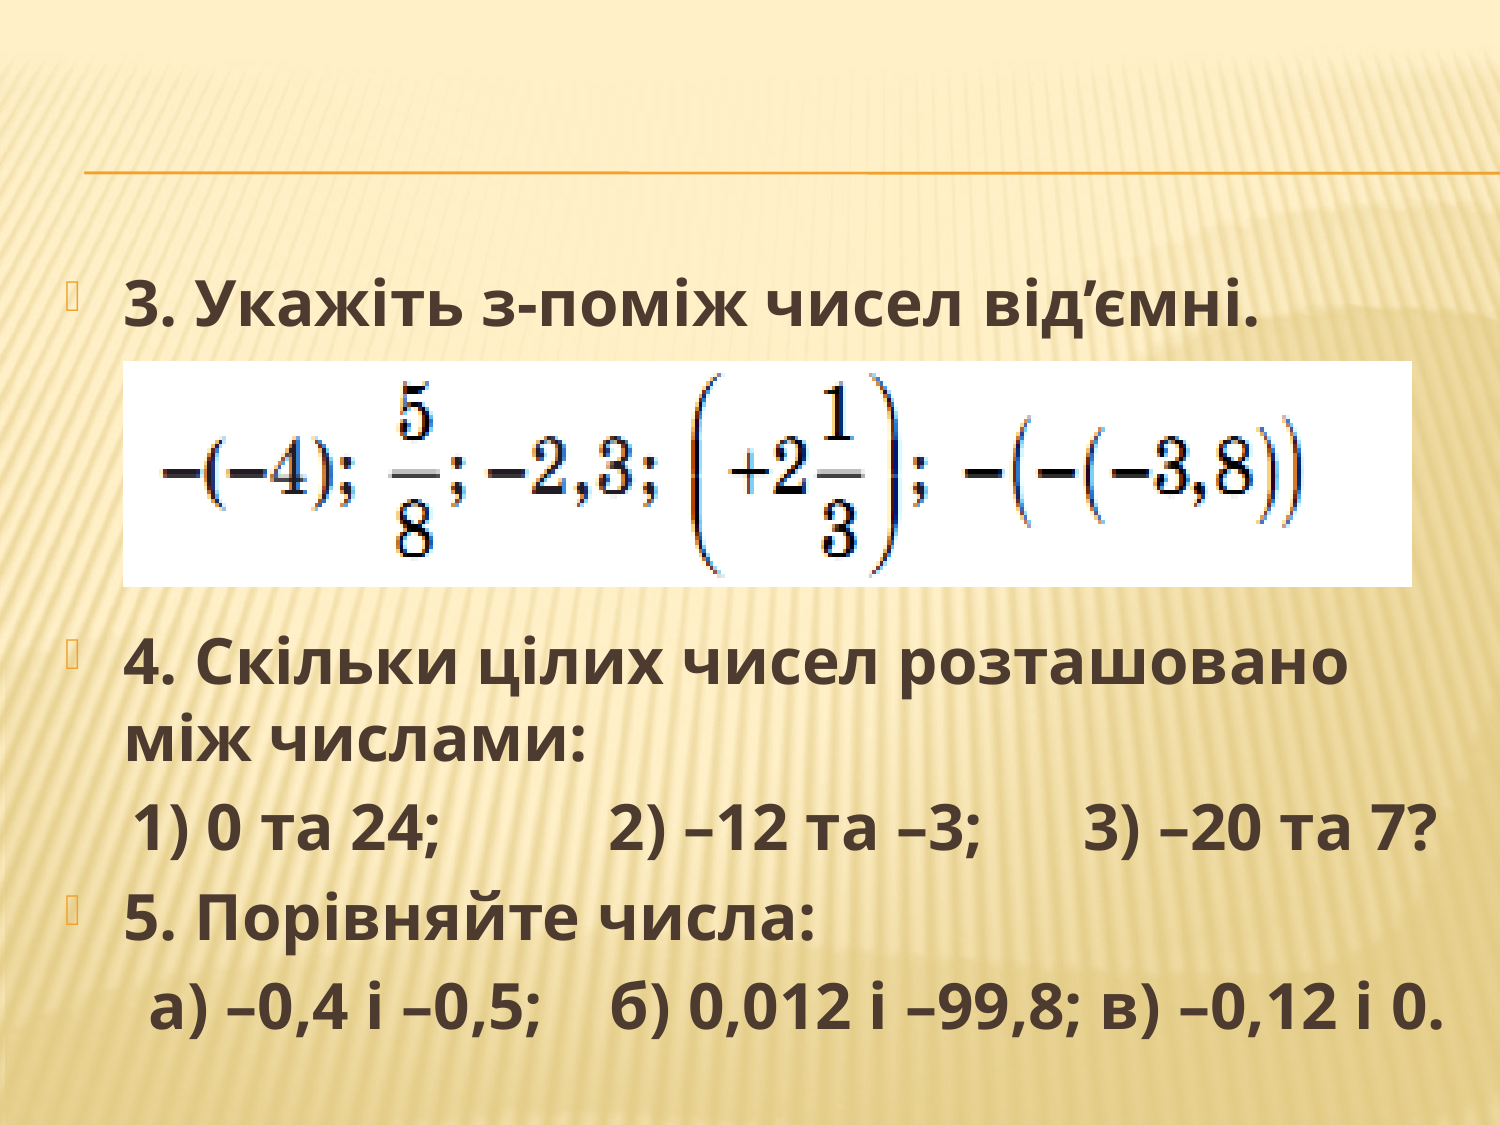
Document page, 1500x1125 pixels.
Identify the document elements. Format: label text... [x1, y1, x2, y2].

picture [123, 361, 1412, 587]
list 3. Укажіть з-поміж чисел від’ємні. 4. Скільки цілих чисел розташовано між числами: 1) 0 та 24; 2) –12 та –3; 3) –20 та 7? 5. Порівняйте числа: а) –0,4 і –0,5; б) 0,012 і –99,8; в) –0,12 і 0. [50, 254, 1475, 1083]
